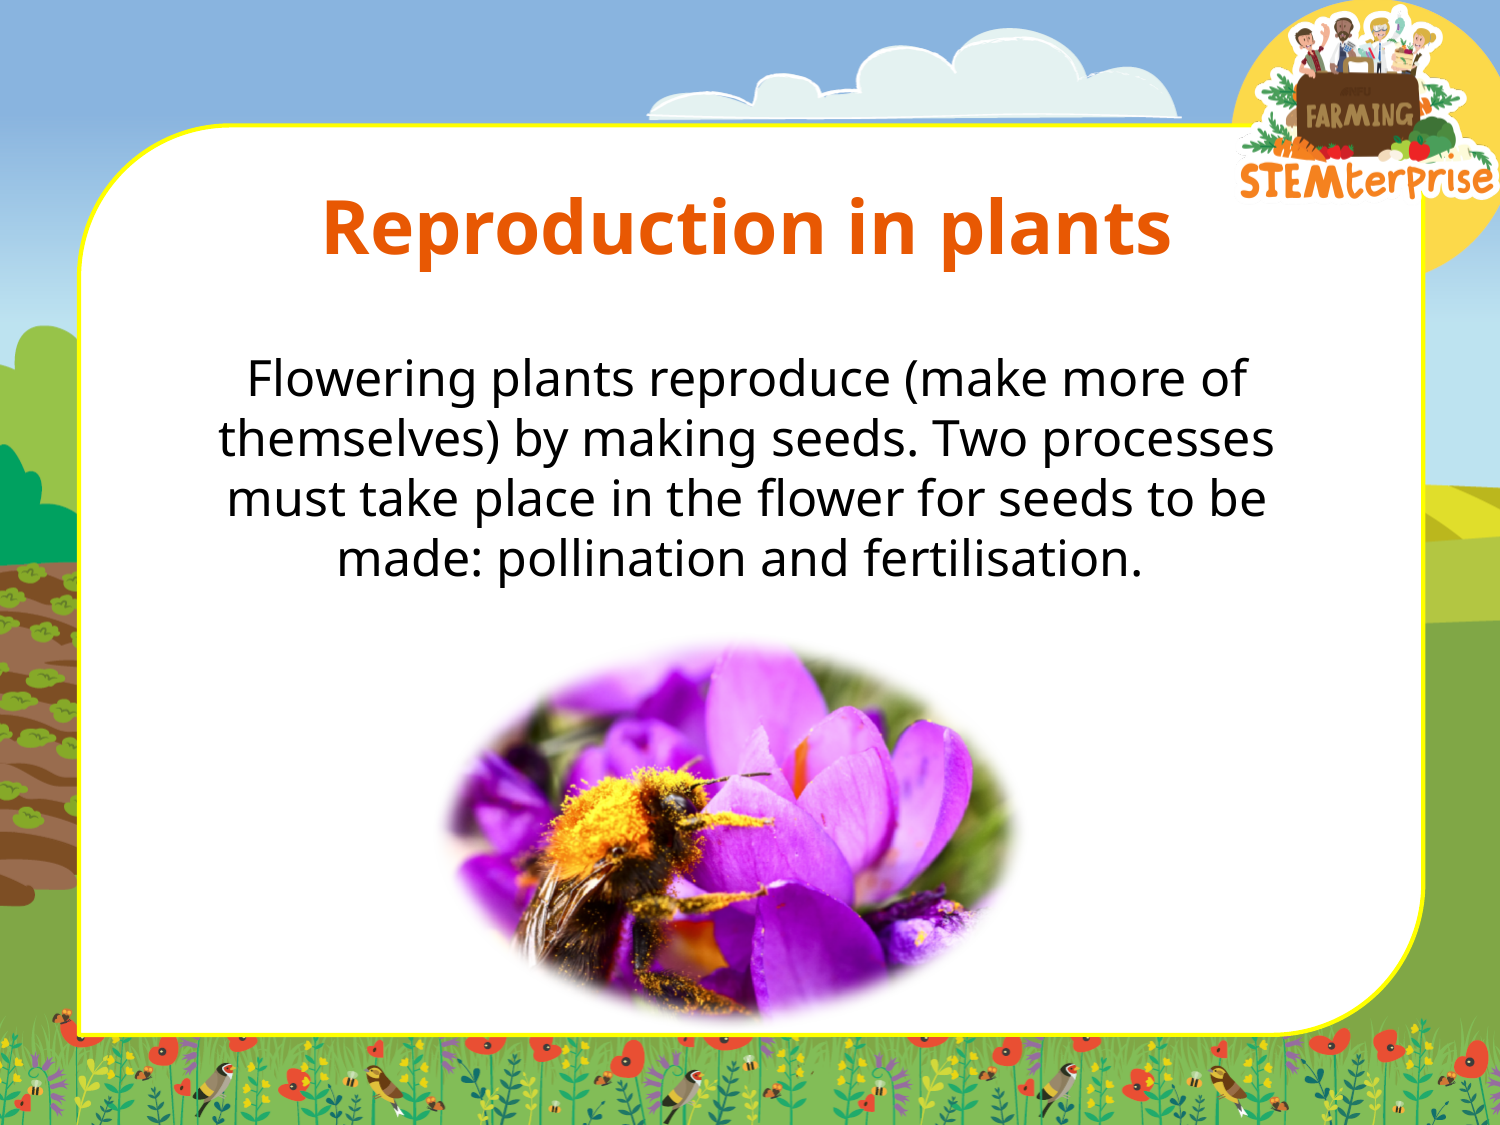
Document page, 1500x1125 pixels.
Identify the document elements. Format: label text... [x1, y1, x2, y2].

text_box [76, 123, 1228, 1038]
text_box [1032, 214, 1426, 1037]
picture [0, 0, 1500, 1125]
text_box Reproduction in plants Flowering plants reproduce (make more of themselves) by making seeds. Two processes must take place in the flower for seeds to be made: pollination and fertilisation. [150, 172, 1344, 684]
